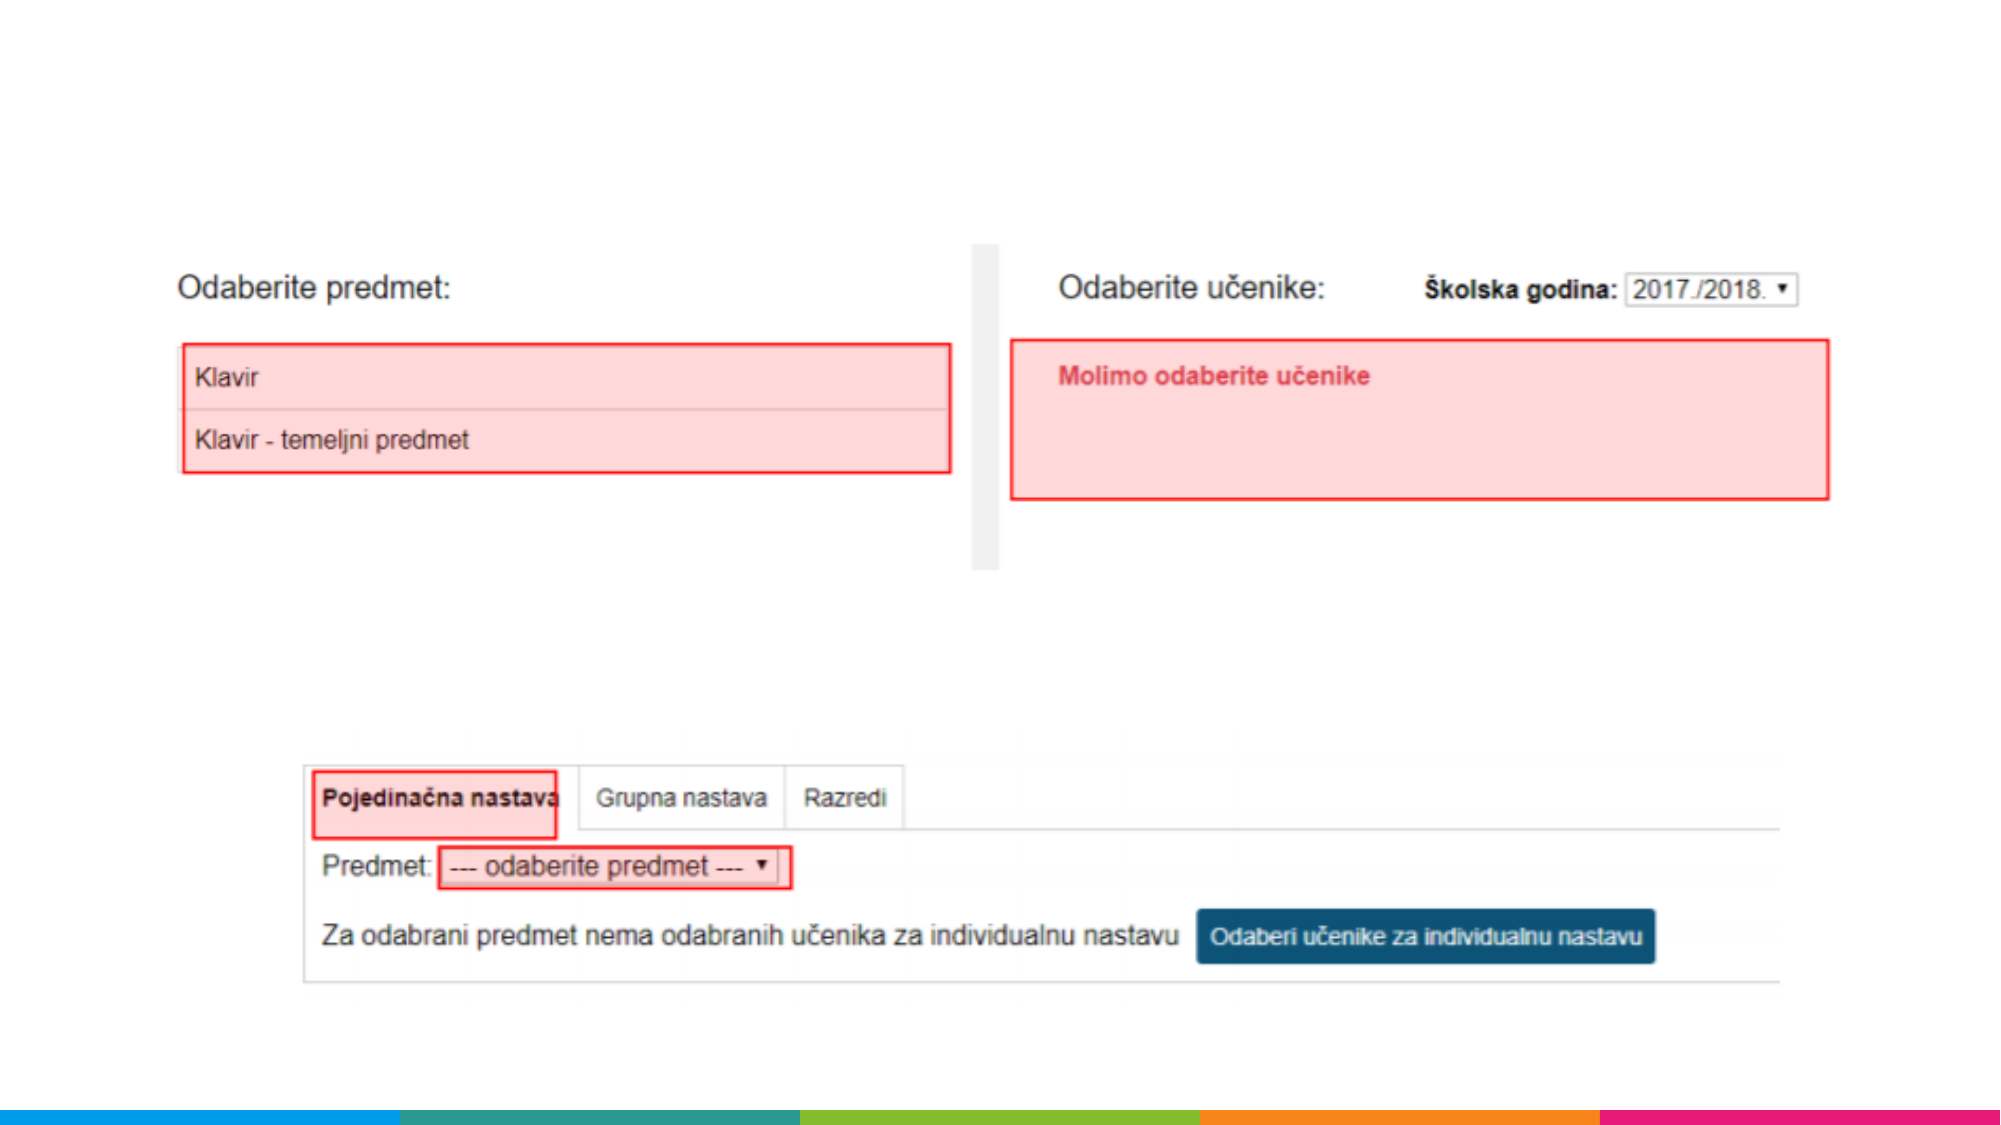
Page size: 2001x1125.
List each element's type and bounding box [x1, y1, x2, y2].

picture [148, 212, 1921, 578]
picture [278, 729, 1780, 1009]
